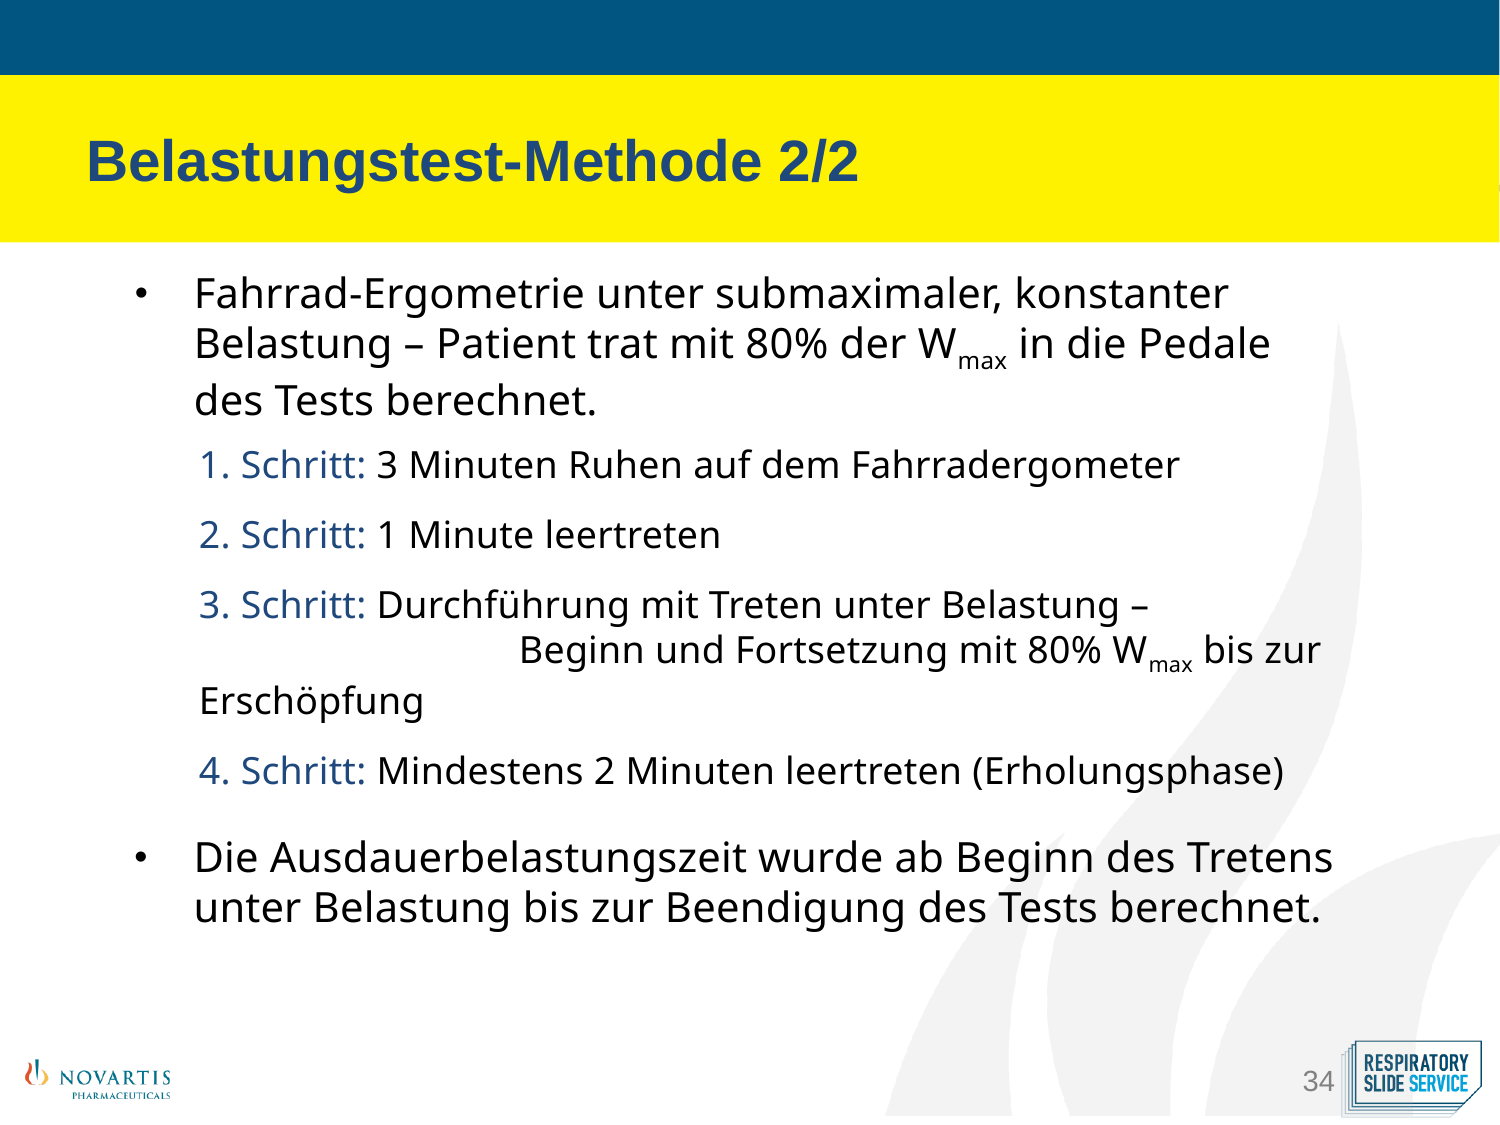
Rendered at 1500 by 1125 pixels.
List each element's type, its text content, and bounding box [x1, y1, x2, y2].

text_box Belastungstest-Methode 2/2 [71, 115, 1397, 201]
picture [25, 1059, 170, 1099]
picture [1328, 1027, 1497, 1125]
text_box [134, 266, 1398, 1043]
text_box [43, 32, 1438, 182]
